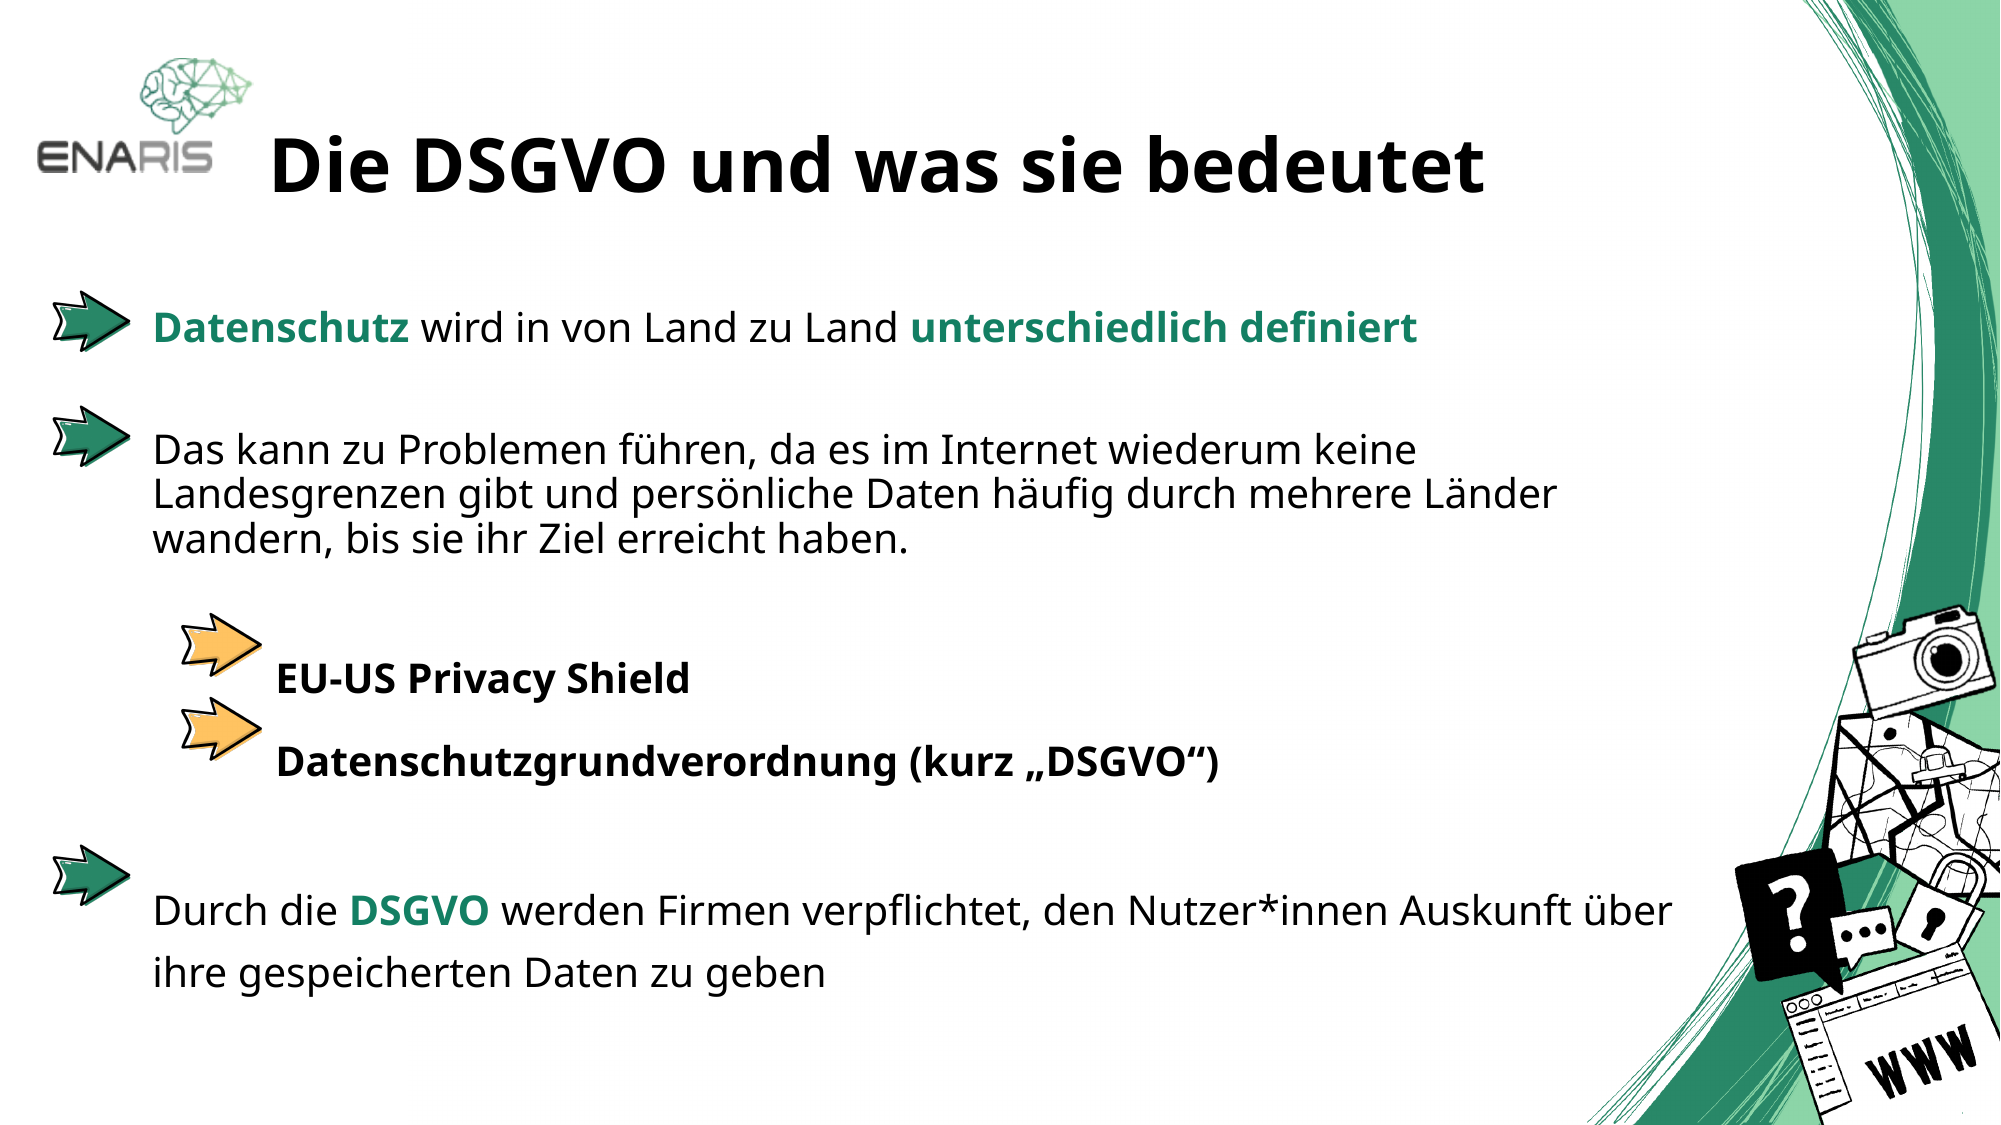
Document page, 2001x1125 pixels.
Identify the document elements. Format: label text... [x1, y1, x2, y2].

title Die DSGVO und was sie bedeutet [253, 59, 1863, 278]
list Datenschutz wird in von Land zu Land unterschiedlich definiert Das kann zu Problemen führen, da es im Internet wiederum keine Landesgrenzen gibt und persönliche Daten häufig durch mehrere Länder wandern, bis sie ihr Ziel erreicht haben. EU-US Privacy Shield Datenschutzgrundverordnung (kurz „DSGVO“) Durch die DSGVO werden Firmen verpflichtet, den Nutzer*innen Auskunft über ihre gespeicherten Daten zu geben [137, 299, 1728, 1014]
picture [45, 830, 138, 923]
picture [167, 592, 273, 782]
picture [45, 391, 138, 484]
picture [408, 0, 2000, 1125]
picture [45, 276, 138, 369]
picture [37, 58, 254, 173]
